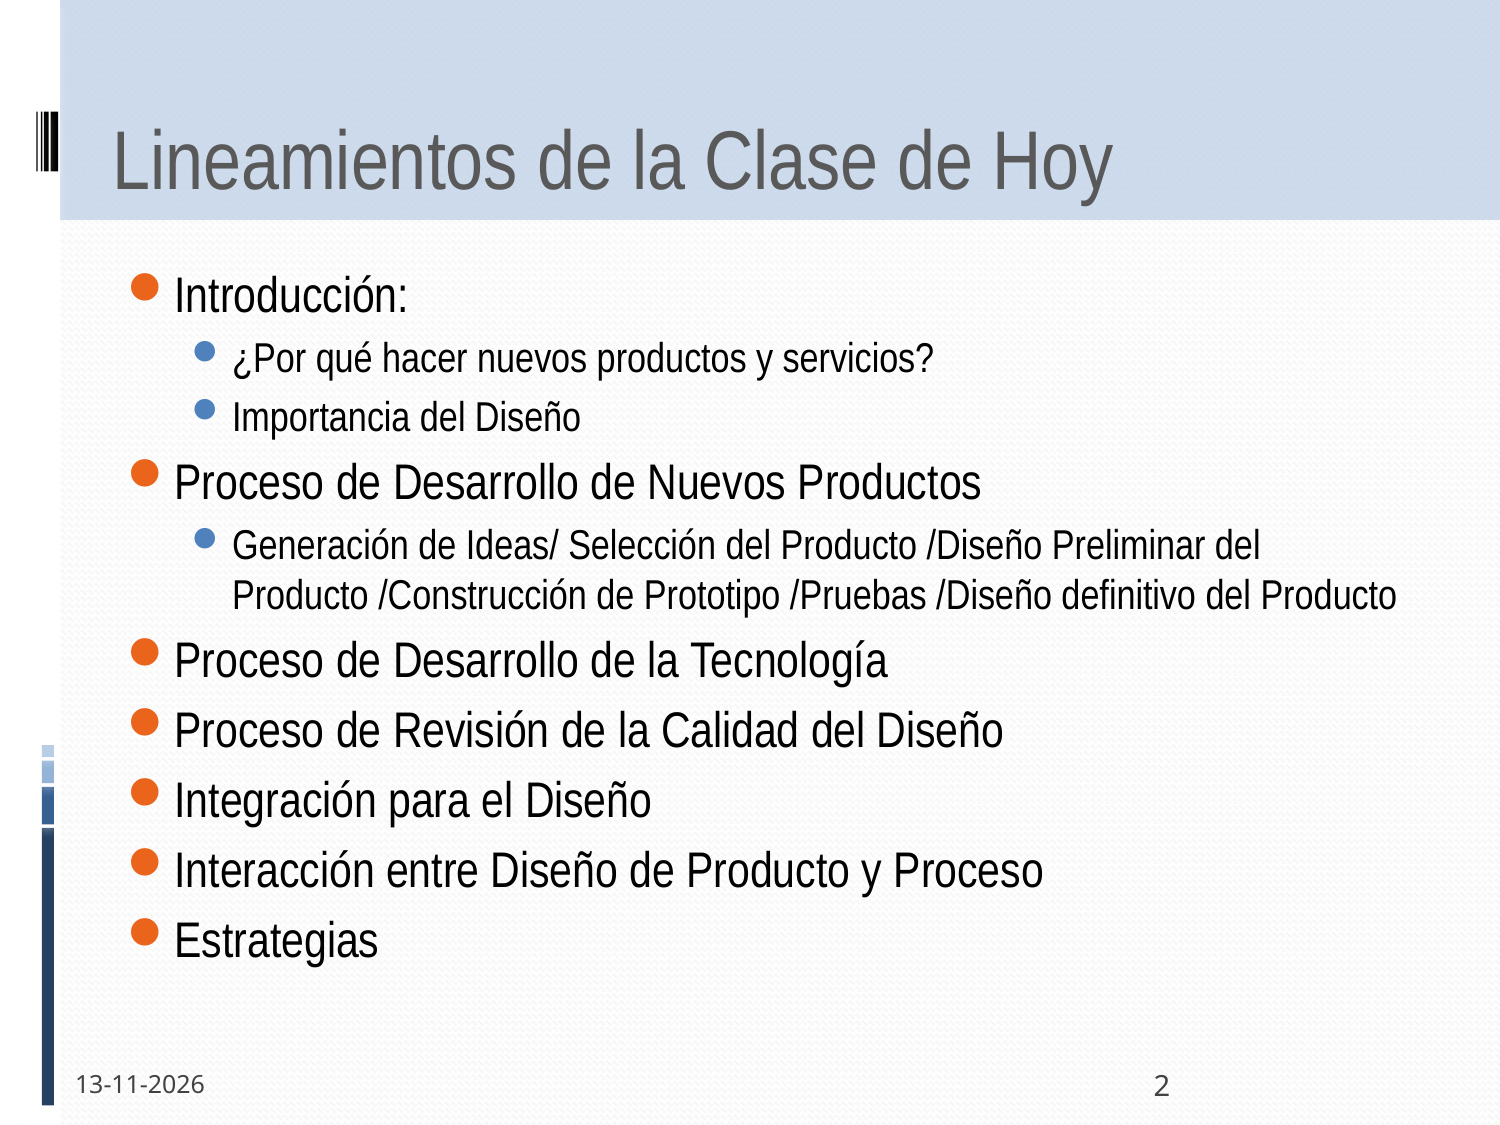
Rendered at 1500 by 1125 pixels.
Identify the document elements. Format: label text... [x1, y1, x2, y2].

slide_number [75, 1042, 243, 1103]
list Introducción: ¿Por qué hacer nuevos productos y servicios? Importancia del Diseño Proceso de Desarrollo de Nuevos Productos Generación de Ideas/ Selección del Producto /Diseño Preliminar del Producto /Construcción de Prototipo /Pruebas /Diseño definitivo del Producto Proceso de Desarrollo de la Tecnología Proceso de Revisión de la Calidad del Diseño Integración para el Diseño Interacción entre Diseño de Producto y Proceso Estrategias [111, 255, 1436, 1038]
title Lineamientos de la Clase de Hoy [111, 18, 1436, 207]
slide_number 2 [1045, 1046, 1171, 1107]
